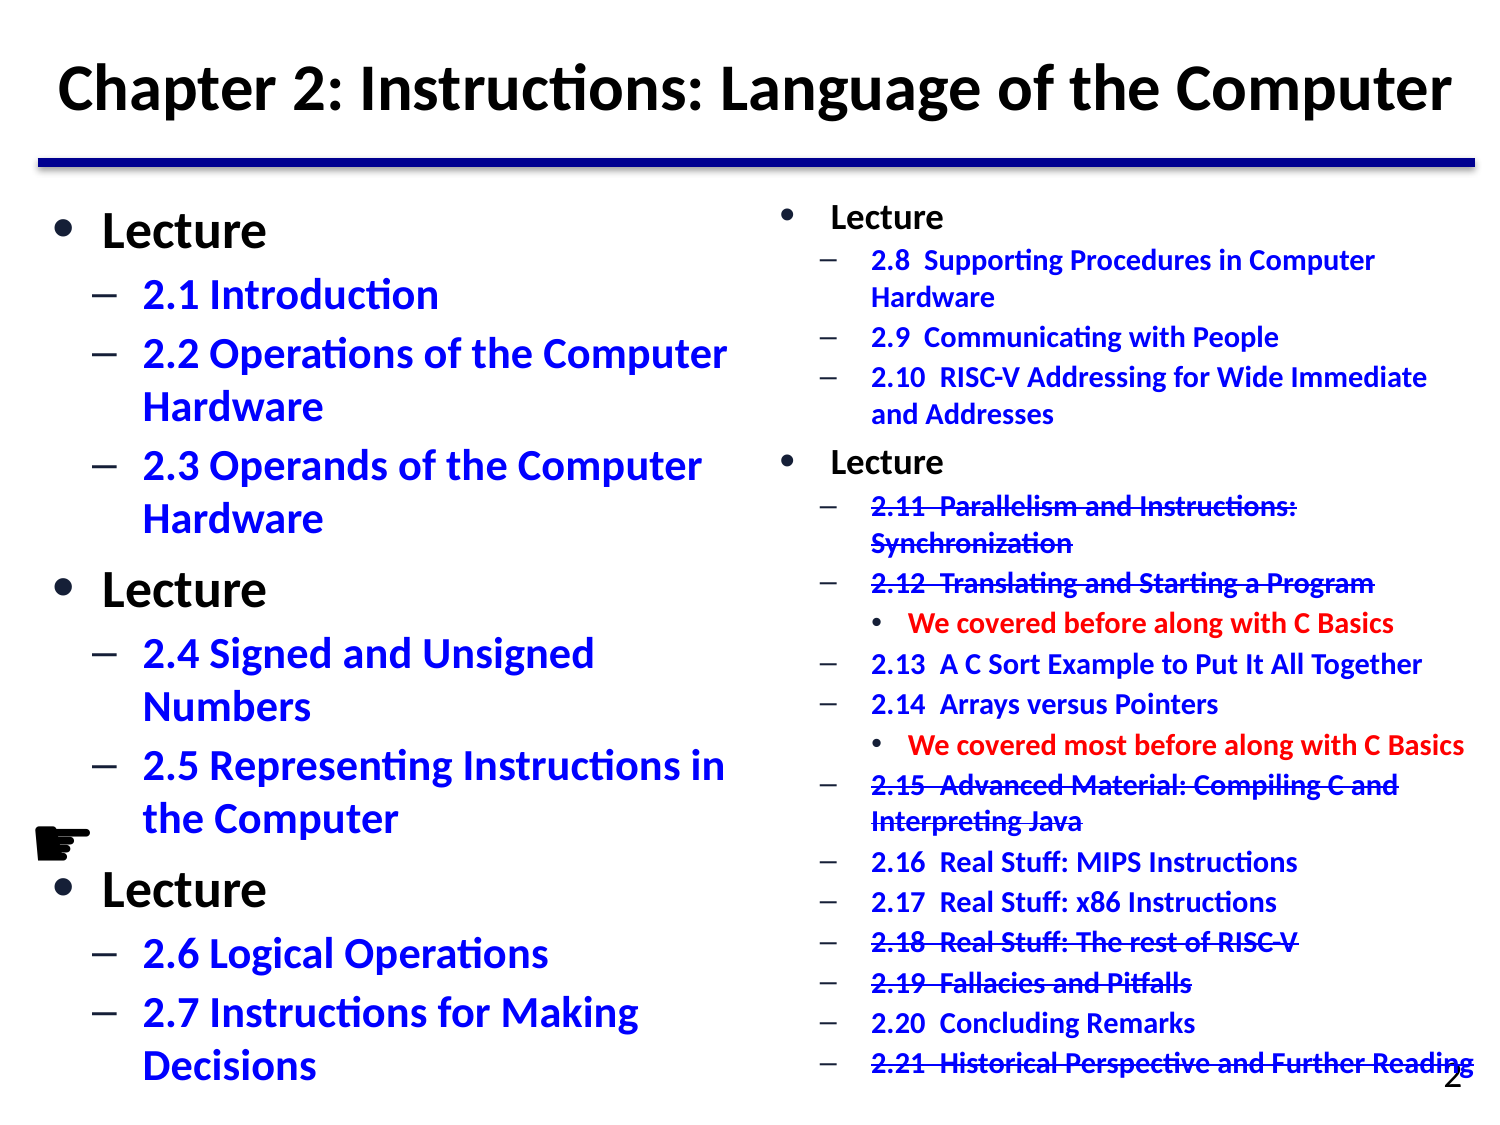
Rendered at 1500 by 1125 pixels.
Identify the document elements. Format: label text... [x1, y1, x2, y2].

text_box Lecture 2.8 Supporting Procedures in Computer Hardware 2.9 Communicating with People 2.10 RISC-V Addressing for Wide Immediate and Addresses Lecture 2.11 Parallelism and Instructions: Synchronization 2.12 Translating and Starting a Program We covered before along with C Basics 2.13 A C Sort Example to Put It All Together 2.14 Arrays versus Pointers We covered most before along with C Basics 2.15 Advanced Material: Compiling C and Interpreting Java 2.16 Real Stuff: MIPS Instructions 2.17 Real Stuff: x86 Instructions 2.18 Real Stuff: The rest of RISC-V 2.19 Fallacies and Pitfalls 2.20 Concluding Remarks 2.21 Historical Perspective and Further Reading [764, 184, 1490, 1100]
list Lecture 2.1 Introduction 2.2 Operations of the Computer Hardware 2.3 Operands of the Computer Hardware Lecture 2.4 Signed and Unsigned Numbers 2.5 Representing Instructions in the Computer Lecture 2.6 Logical Operations 2.7 Instructions for Making Decisions [37, 187, 788, 1103]
title Chapter 2: Instructions: Language of the Computer [37, 24, 1475, 143]
text_box ☛ [14, 787, 112, 893]
